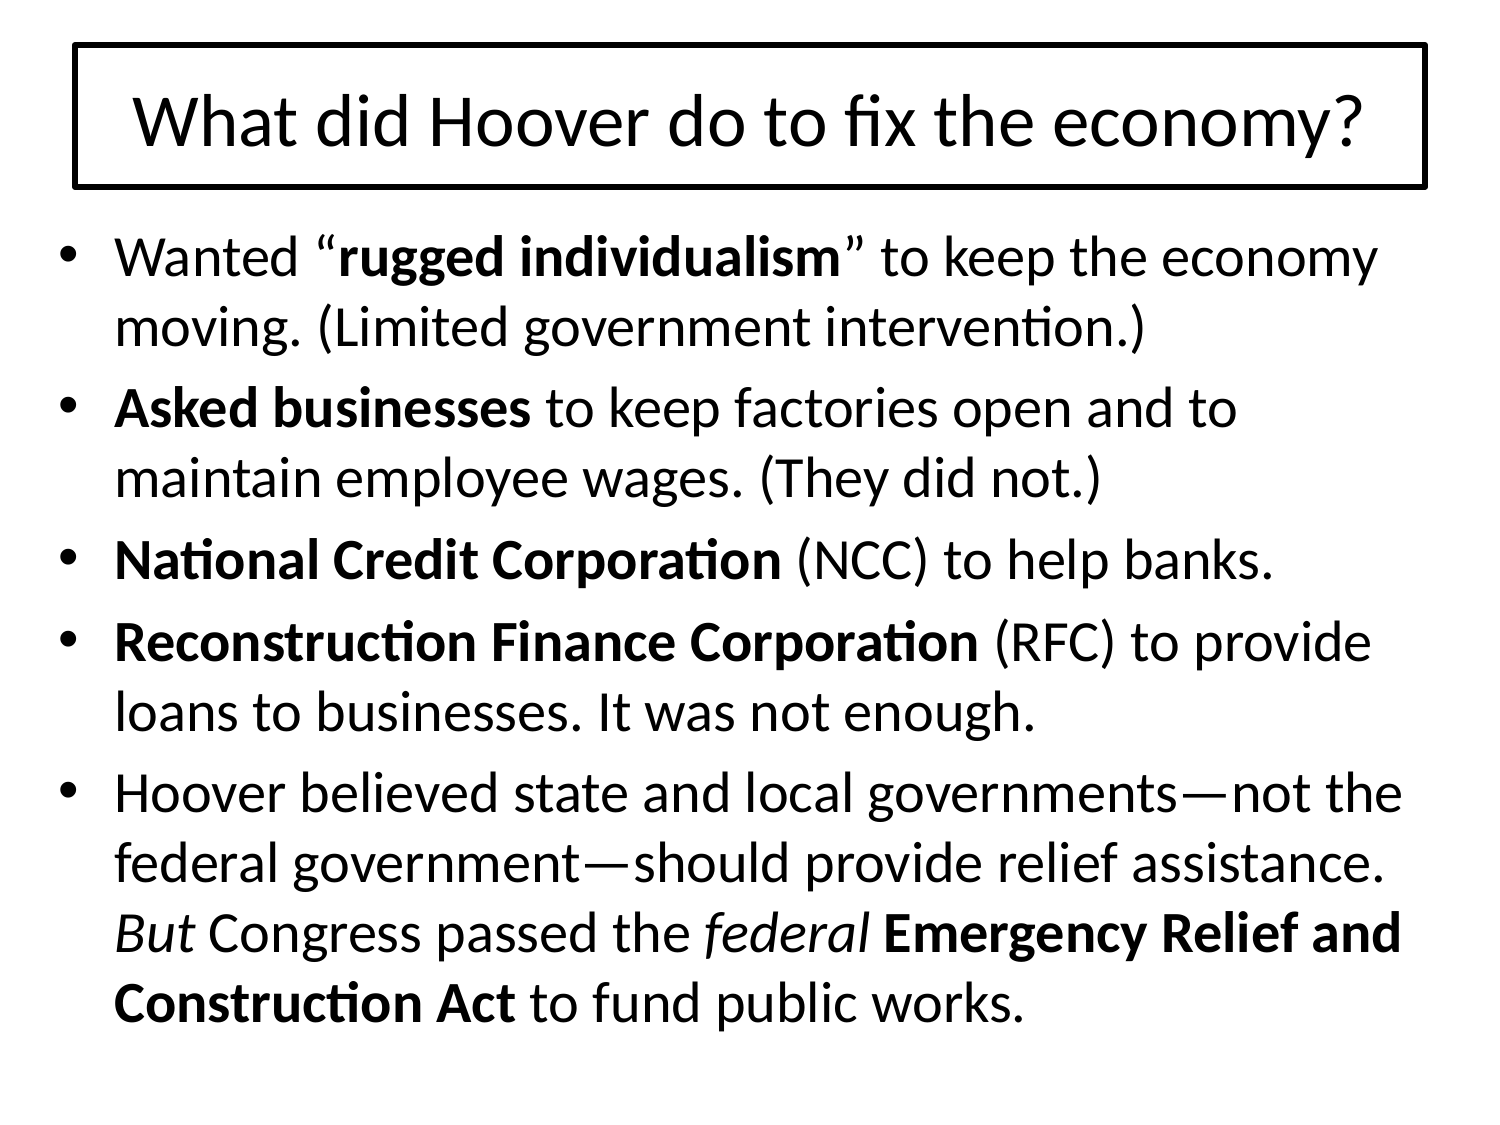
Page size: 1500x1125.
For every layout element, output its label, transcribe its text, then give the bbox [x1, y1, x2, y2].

list Wanted “rugged individualism” to keep the economy moving. (Limited government intervention.) Asked businesses to keep factories open and to maintain employee wages. (They did not.) National Credit Corporation (NCC) to help banks. Reconstruction Finance Corporation (RFC) to provide loans to businesses. It was not enough. Hoover believed state and local governments—not the federal government—should provide relief assistance. But Congress passed the federal Emergency Relief and Construction Act to fund public works. [43, 210, 1474, 1085]
title What did Hoover do to fix the economy? [75, 45, 1425, 187]
